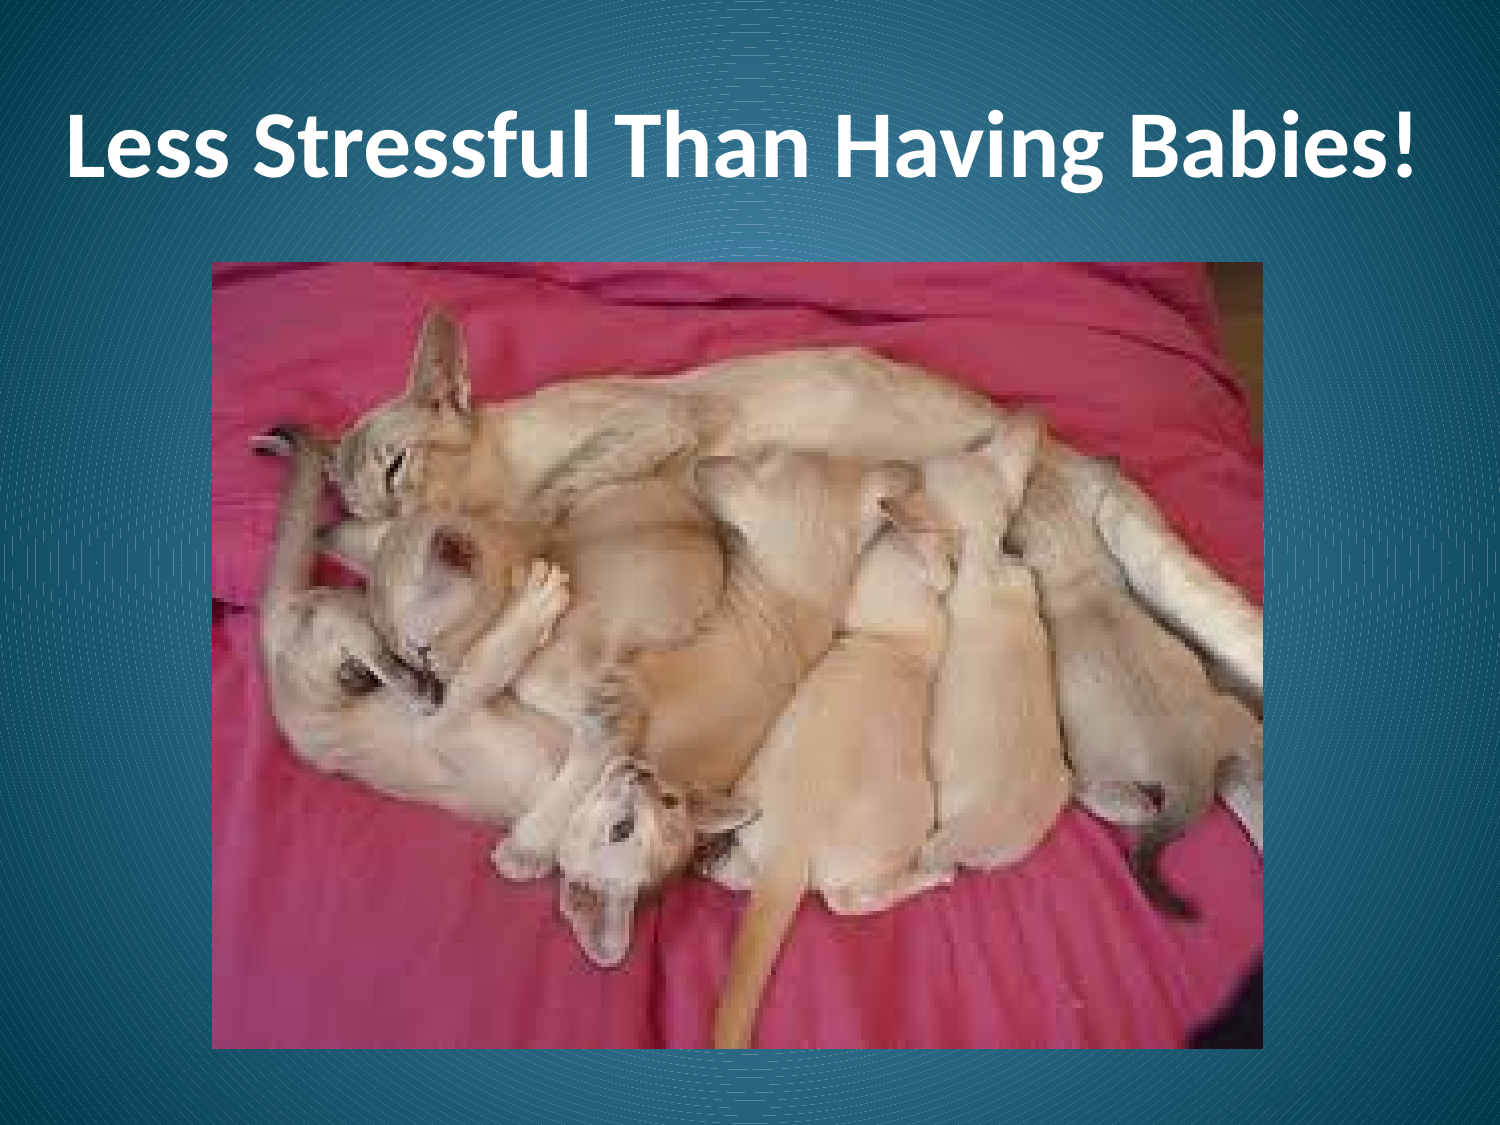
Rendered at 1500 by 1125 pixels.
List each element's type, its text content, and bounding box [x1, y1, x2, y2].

title Less Stressful Than Having Babies! [37, 45, 1450, 233]
picture [212, 262, 1263, 1050]
